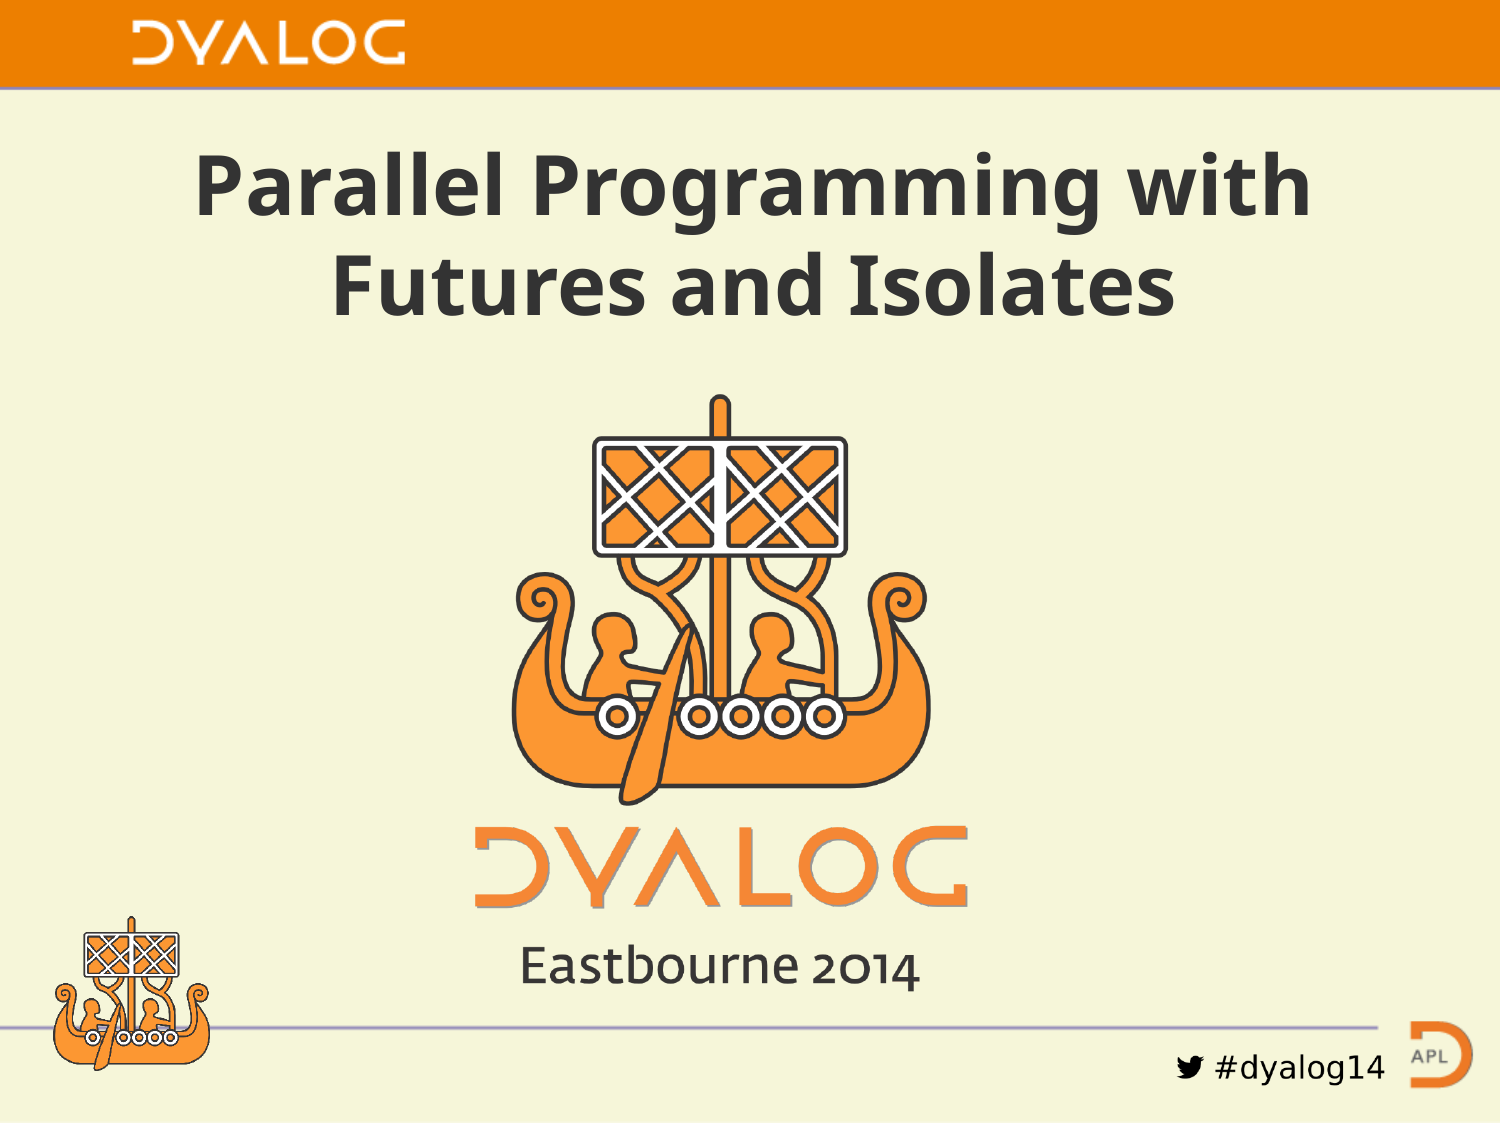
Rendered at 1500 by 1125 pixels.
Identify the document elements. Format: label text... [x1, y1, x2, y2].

text_box Parallel Programming with Futures and Isolates [106, 101, 1401, 363]
picture [0, 0, 1500, 1123]
